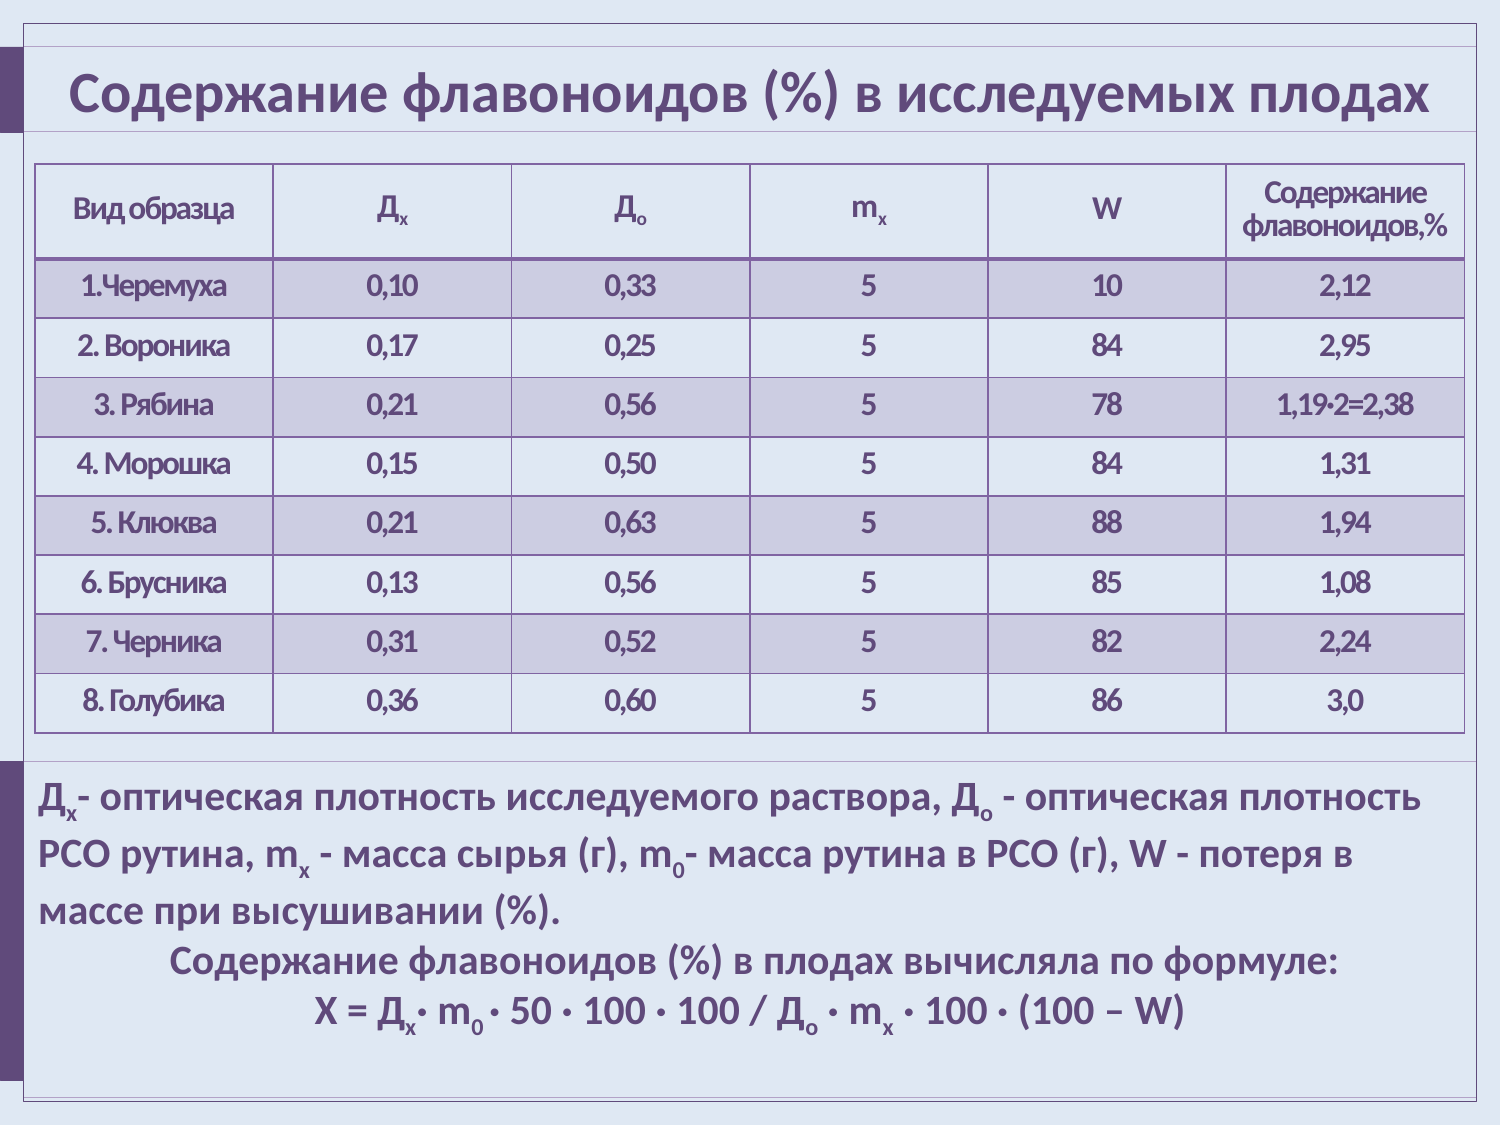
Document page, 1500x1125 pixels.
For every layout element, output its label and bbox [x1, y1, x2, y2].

text_box [0, 761, 1477, 1081]
text_box [21, 137, 1479, 764]
text_box [0, 46, 1477, 133]
text_box [21, 21, 1479, 49]
text_box [21, 1084, 1479, 1104]
